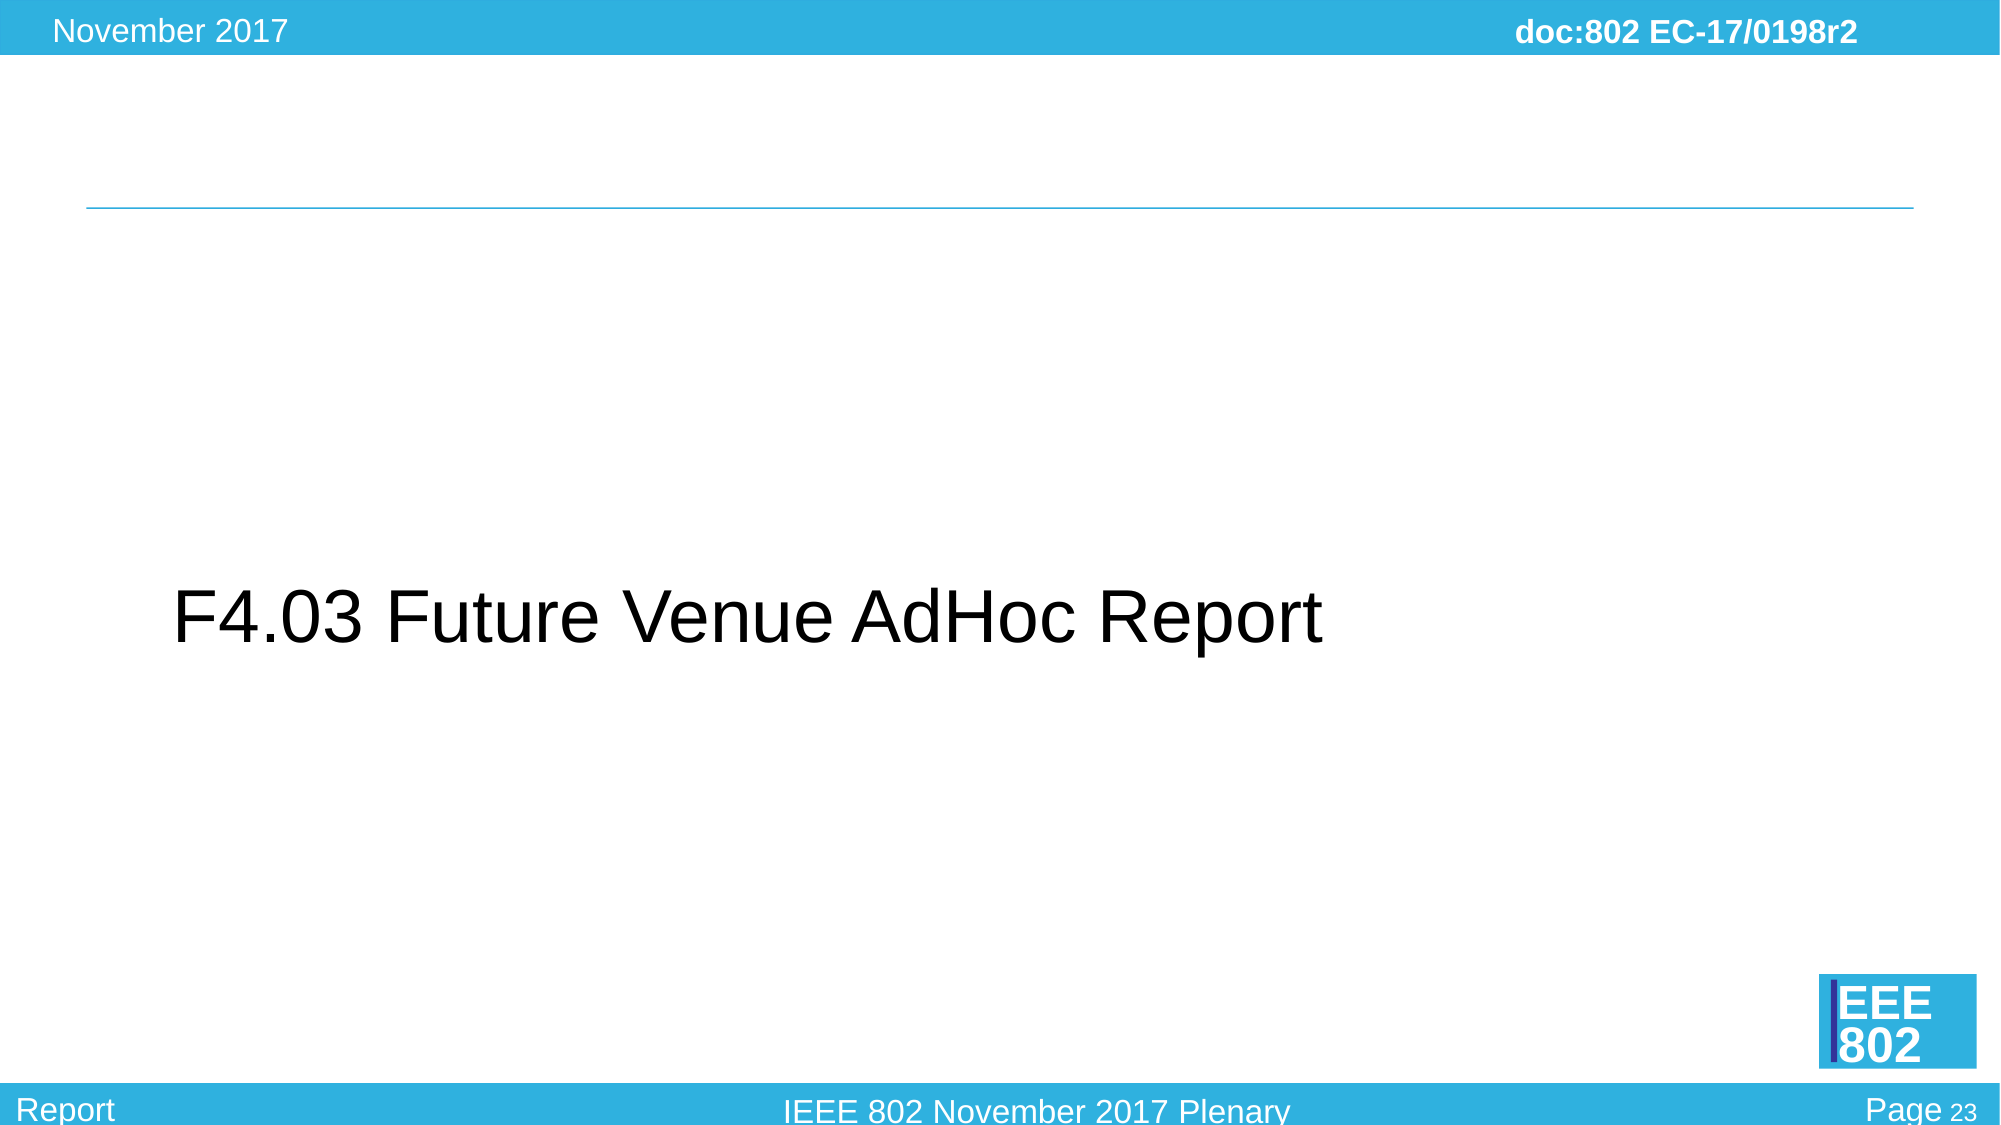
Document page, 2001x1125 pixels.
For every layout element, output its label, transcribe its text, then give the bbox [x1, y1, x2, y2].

list F4.03 Future Venue AdHoc Report [157, 476, 1858, 723]
